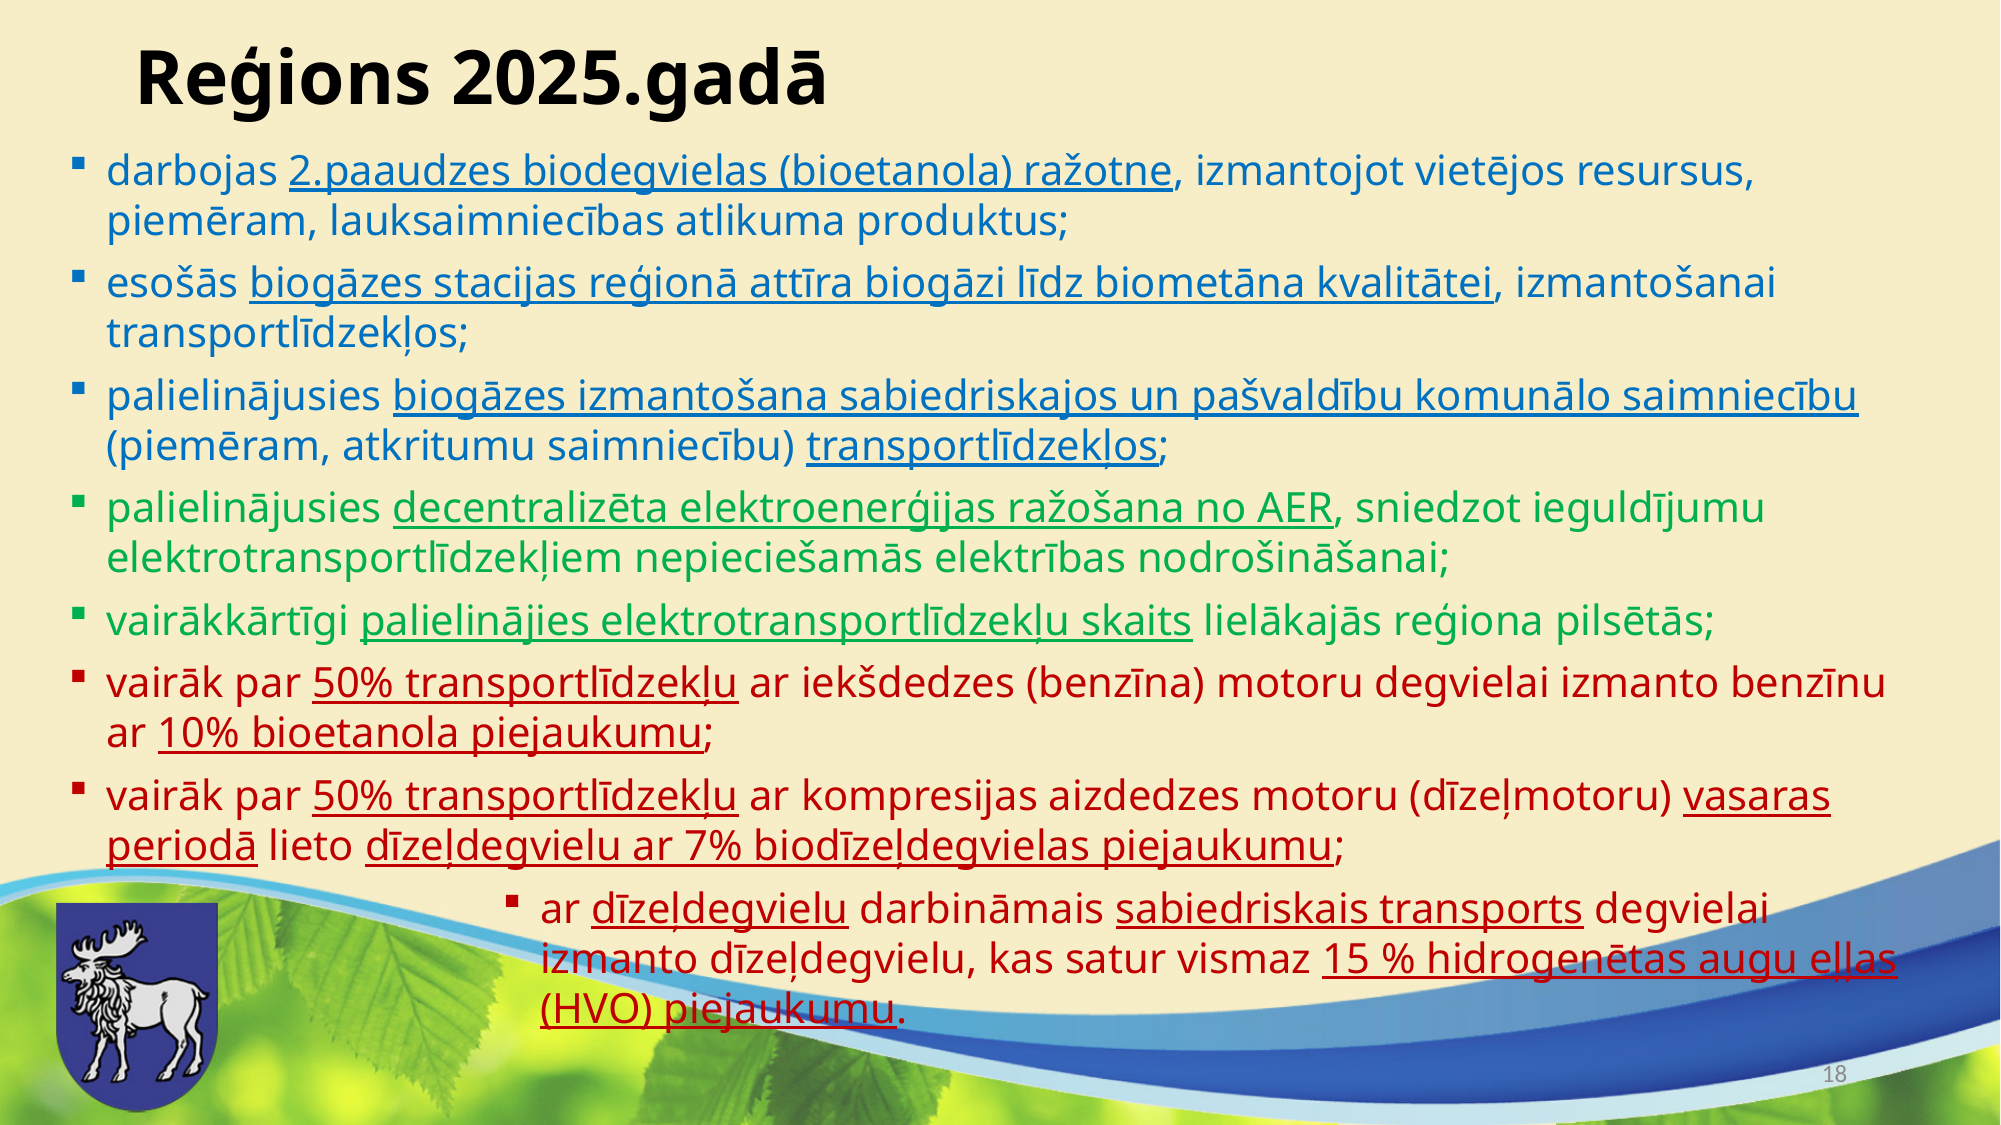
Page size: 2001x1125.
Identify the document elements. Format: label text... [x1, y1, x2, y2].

slide_number 18 [1412, 1042, 1863, 1103]
list darbojas 2.paaudzes biodegvielas (bioetanola) ražotne, izmantojot vietējos resursus, piemēram, lauksaimniecības atlikuma produktus; esošās biogāzes stacijas reģionā attīra biogāzi līdz biometāna kvalitātei, izmantošanai transportlīdzekļos; palielinājusies biogāzes izmantošana sabiedriskajos un pašvaldību komunālo saimniecību (piemēram, atkritumu saimniecību) transportlīdzekļos; palielinājusies decentralizēta elektroenerģijas ražošana no AER, sniedzot ieguldījumu elektrotransportlīdzekļiem nepieciešamās elektrības nodrošināšanai; vairākkārtīgi palielinājies elektrotransportlīdzekļu skaits lielākajās reģiona pilsētās; vairāk par 50% transportlīdzekļu ar iekšdedzes (benzīna) motoru degvielai izmanto benzīnu ar 10% bioetanola piejaukumu; vairāk par 50% transportlīdzekļu ar kompresijas aizdedzes motoru (dīzeļmotoru) vasaras periodā lieto dīzeļdegvielu ar 7% biodīzeļdegvielas piejaukumu; ar dīzeļdegvielu darbināmais sabiedriskais transports degvielai izmanto dīzeļdegvielu, kas satur vismaz 15 % hidrogenētas augu eļļas (HVO) piejaukumu. [53, 135, 1939, 1014]
picture [0, 0, 2001, 1125]
title Reģions 2025.gadā [119, 0, 2000, 161]
